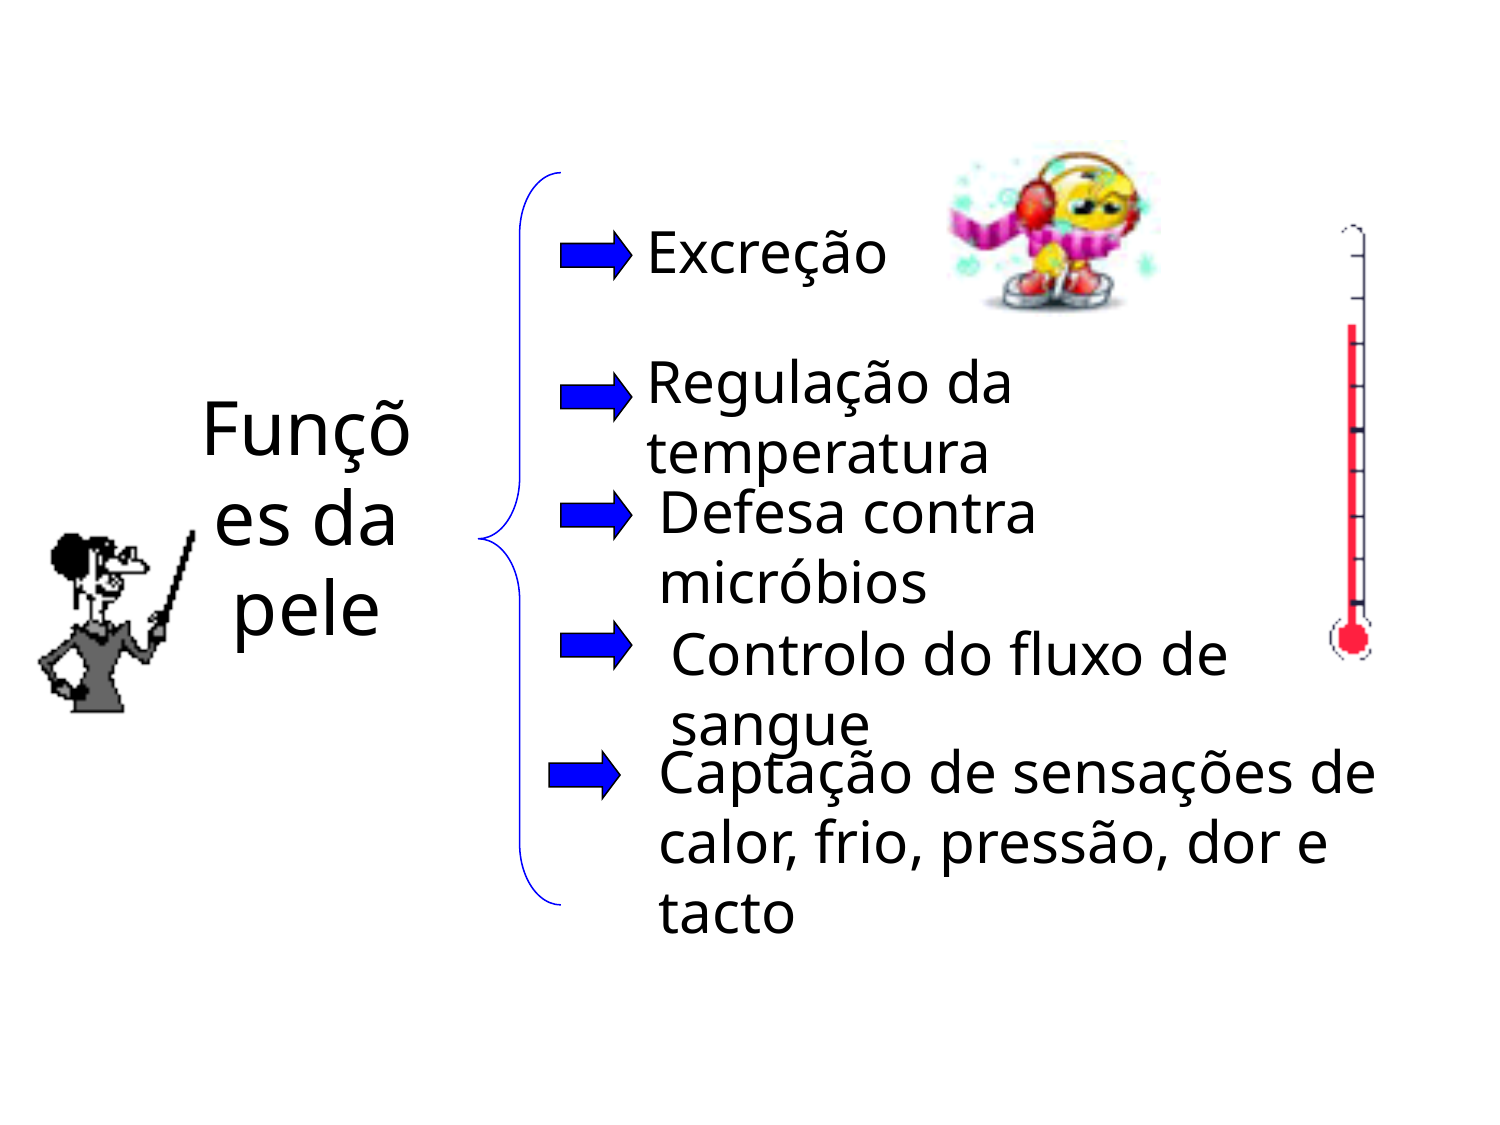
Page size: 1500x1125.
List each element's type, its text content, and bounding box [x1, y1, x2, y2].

text_box [560, 491, 632, 539]
text_box Defesa contra micróbios [643, 467, 1188, 623]
picture [1218, 222, 1500, 804]
text_box Regulação da temperatura [631, 337, 1213, 493]
picture [0, 491, 258, 751]
text_box Captação de sensações de calor, frio, pressão, dor e tacto [643, 727, 1430, 953]
text_box [560, 621, 632, 669]
text_box Controlo do fluxo de sangue [655, 609, 1213, 727]
picture [944, 140, 1161, 317]
text_box Excreção [631, 208, 939, 293]
text_box [549, 751, 621, 799]
text_box [560, 373, 632, 421]
text_box [560, 231, 632, 279]
text_box [478, 172, 561, 905]
text_box Funções da pele [183, 373, 431, 659]
